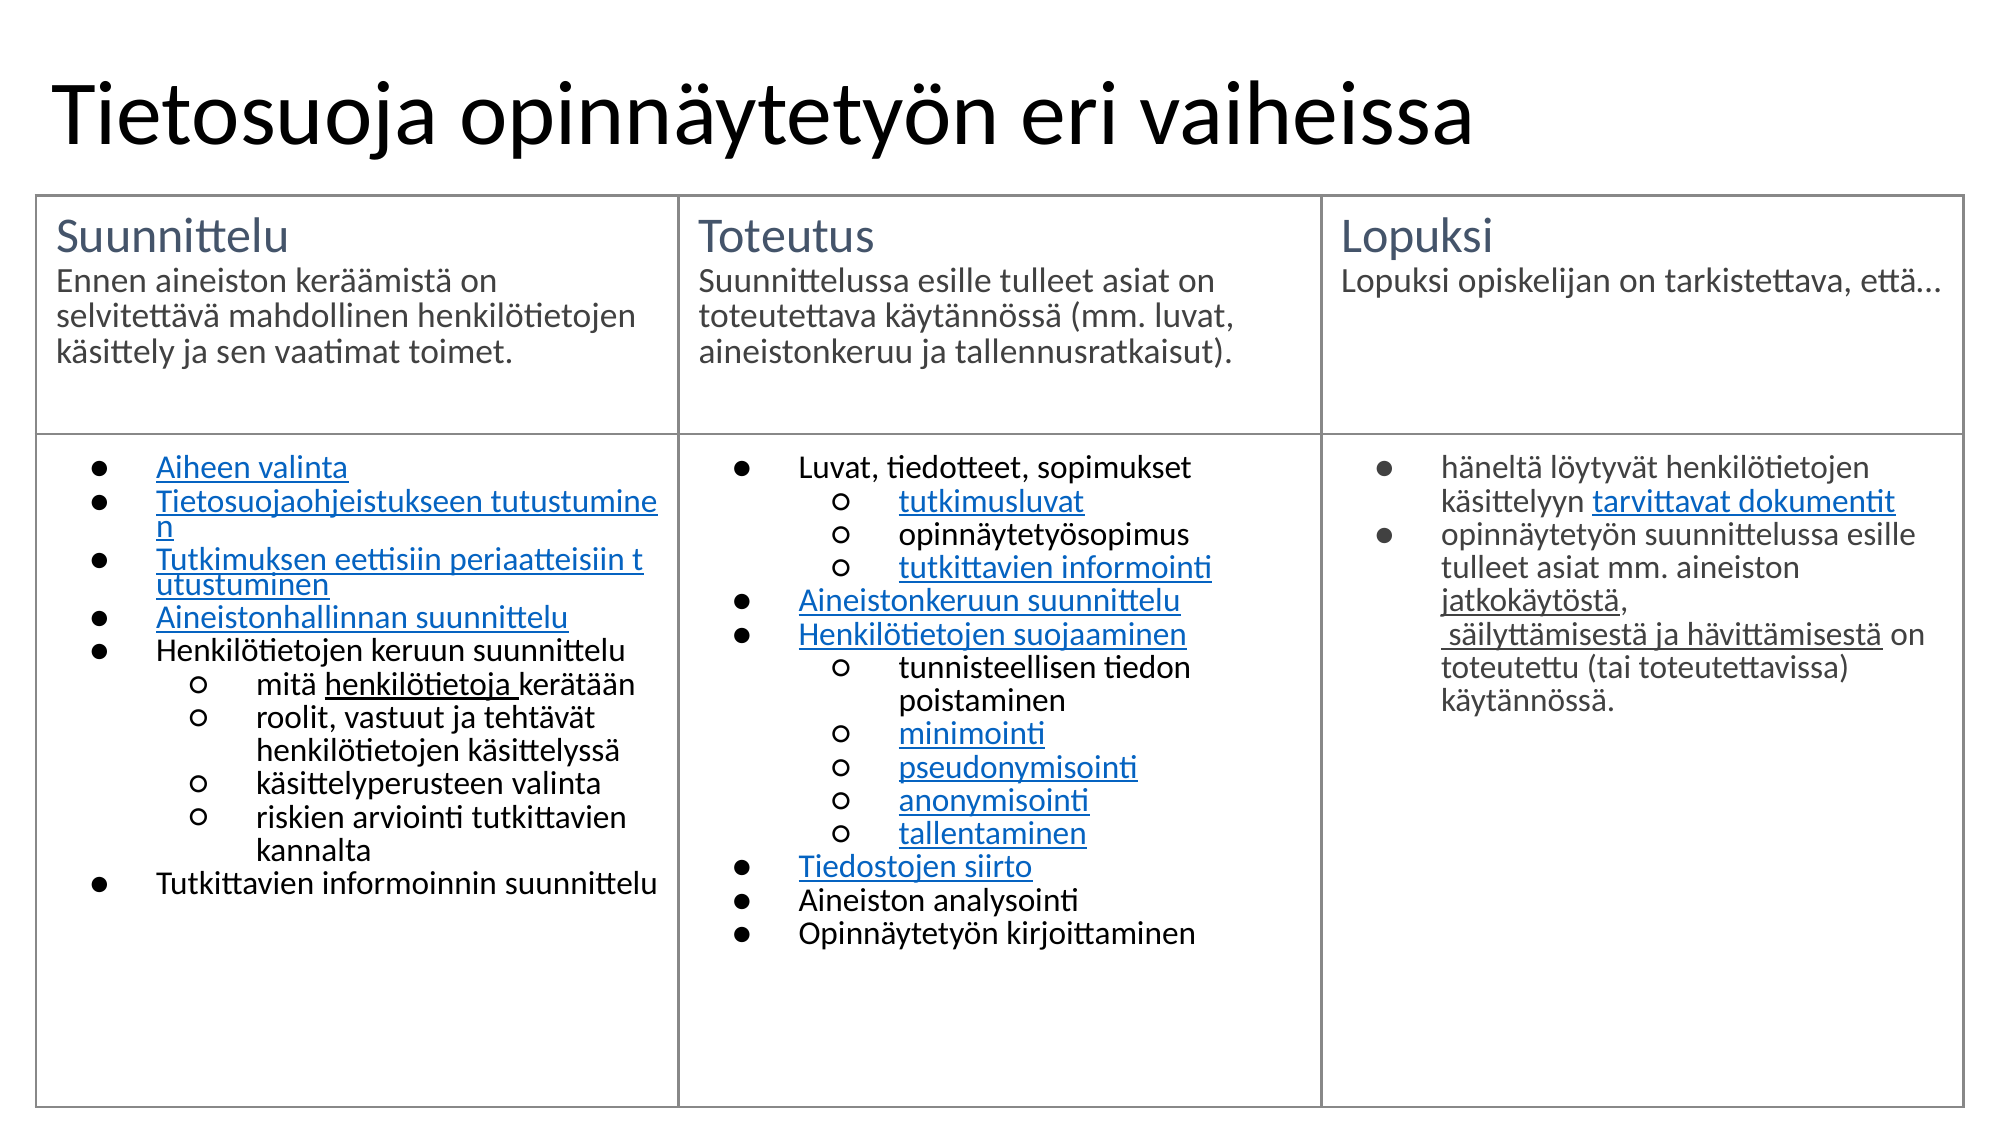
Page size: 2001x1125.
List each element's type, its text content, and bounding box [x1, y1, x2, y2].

table_cell häneltä löytyvät henkilötietojen käsittelyyn tarvittavat dokumentit opinnäytetyön suunnittelussa esille tulleet asiat mm. aineiston jatkokäytöstä, säilyttämisestä ja hävittämisestä on toteutettu (tai toteutettavissa) käytännössä. [1323, 435, 1962, 1106]
table_header Lopuksi Lopuksi opiskelijan on tarkistettava, että… [1323, 197, 1962, 433]
title Tietosuoja opinnäytetyön eri vaiheissa [36, 37, 1964, 157]
table_cell Luvat, tiedotteet, sopimukset tutkimusluvat opinnäytetyösopimus tutkittavien informointi Aineistonkeruun suunnittelu Henkilötietojen suojaaminen tunnisteellisen tiedon poistaminen minimointi pseudonymisointi anonymisointi tallentaminen Tiedostojen siirto Aineiston analysointi Opinnäytetyön kirjoittaminen [680, 435, 1320, 1106]
table_cell Aiheen valinta Tietosuojaohjeistukseen tutustuminen Tutkimuksen eettisiin periaatteisiin tutustuminen Aineistonhallinnan suunnittelu Henkilötietojen keruun suunnittelu mitä henkilötietoja kerätään roolit, vastuut ja tehtävät henkilötietojen käsittelyssä käsittelyperusteen valinta riskien arviointi tutkittavien kannalta Tutkittavien informoinnin suunnittelu [37, 435, 677, 1106]
table_header Toteutus Suunnittelussa esille tulleet asiat on toteutettava käytännössä (mm. luvat, aineistonkeruu ja tallennusratkaisut). [680, 197, 1320, 433]
table_header Suunnittelu Ennen aineiston keräämistä on selvitettävä mahdollinen henkilötietojen käsittely ja sen vaatimat toimet. [37, 197, 677, 433]
